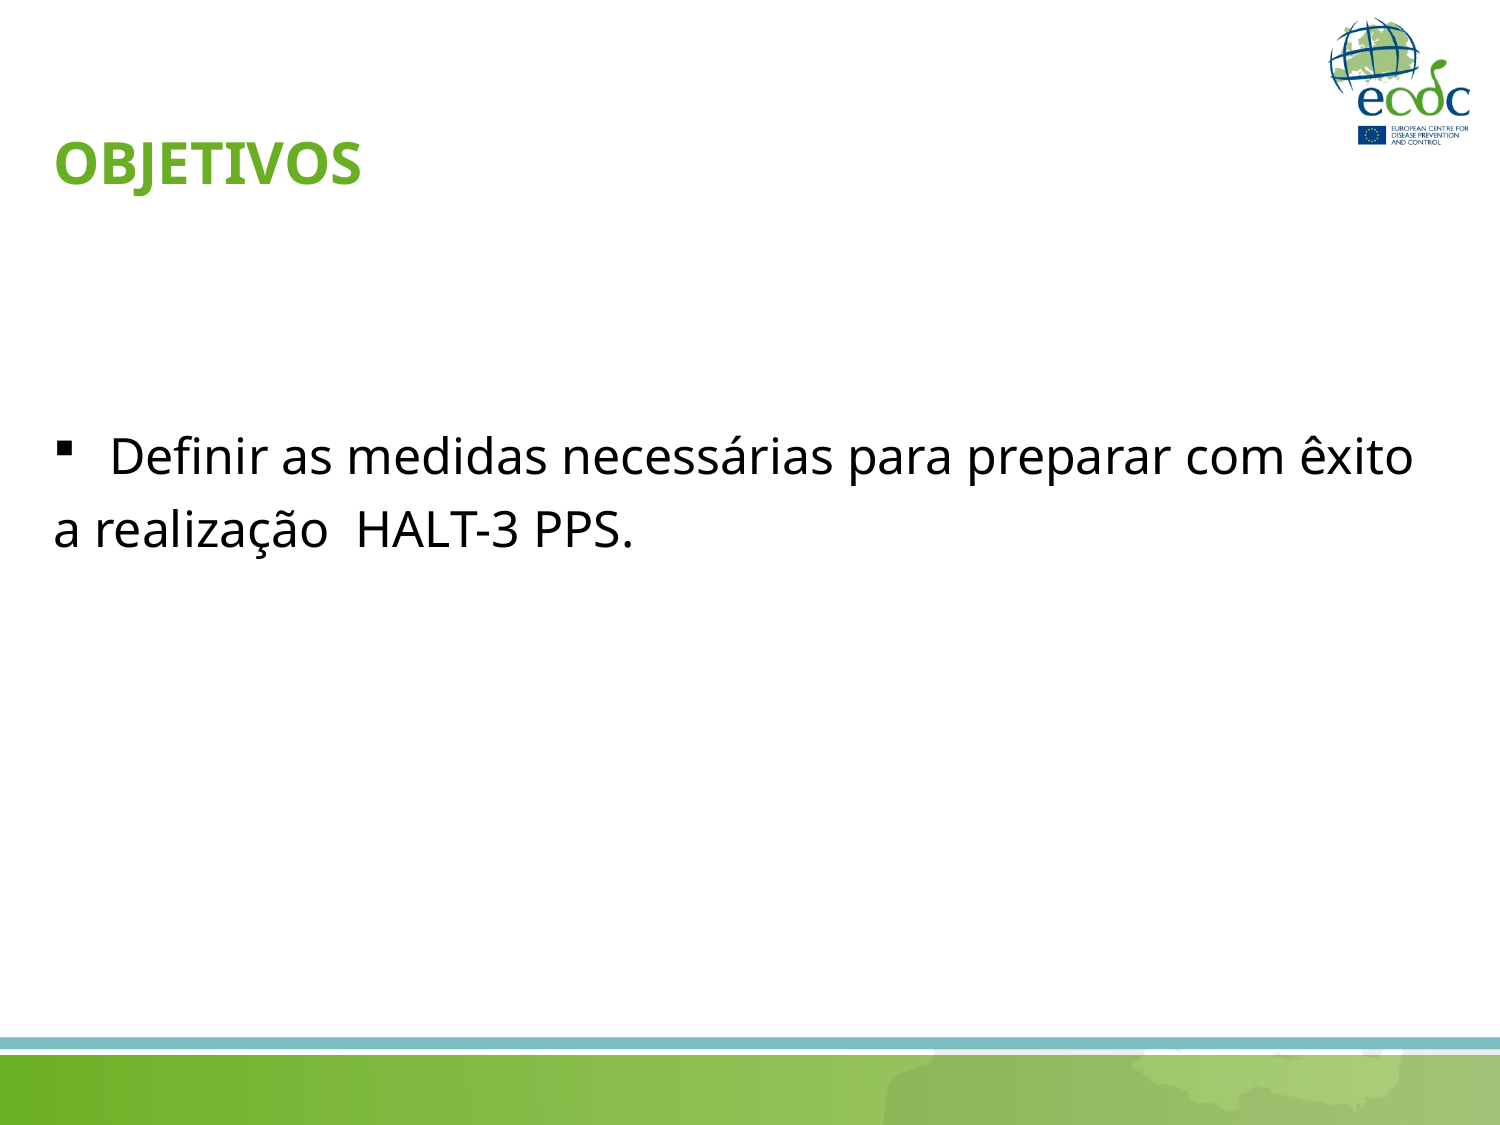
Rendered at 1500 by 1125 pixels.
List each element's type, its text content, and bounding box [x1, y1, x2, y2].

title OBJETIVOS [53, 134, 1404, 270]
picture [0, 1037, 1500, 1125]
picture [1328, 17, 1473, 148]
list Definir as medidas necessárias para preparar com êxito a realização HALT-3 PPS. [53, 357, 1452, 1043]
